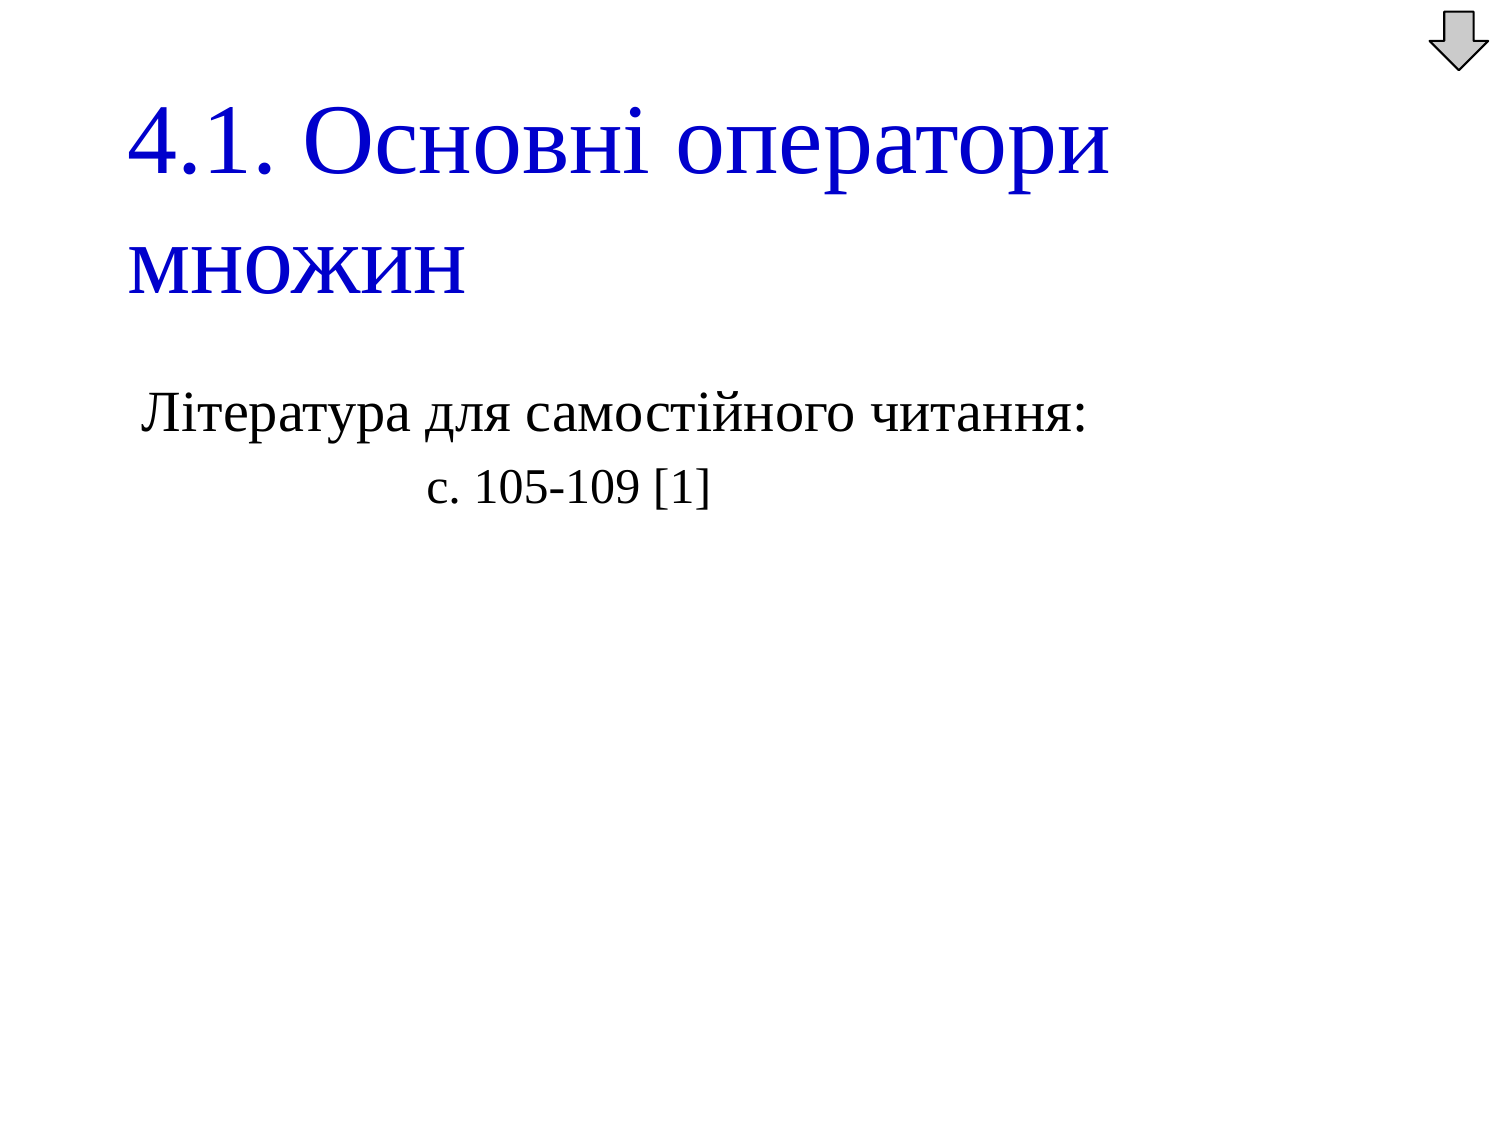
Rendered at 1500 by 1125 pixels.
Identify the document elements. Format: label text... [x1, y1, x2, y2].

list Література для самостійного читання: с. 105-109 [1] [111, 373, 1388, 552]
text_box [1429, 11, 1489, 71]
title 4.1. Основні оператори множин [111, 99, 1438, 288]
